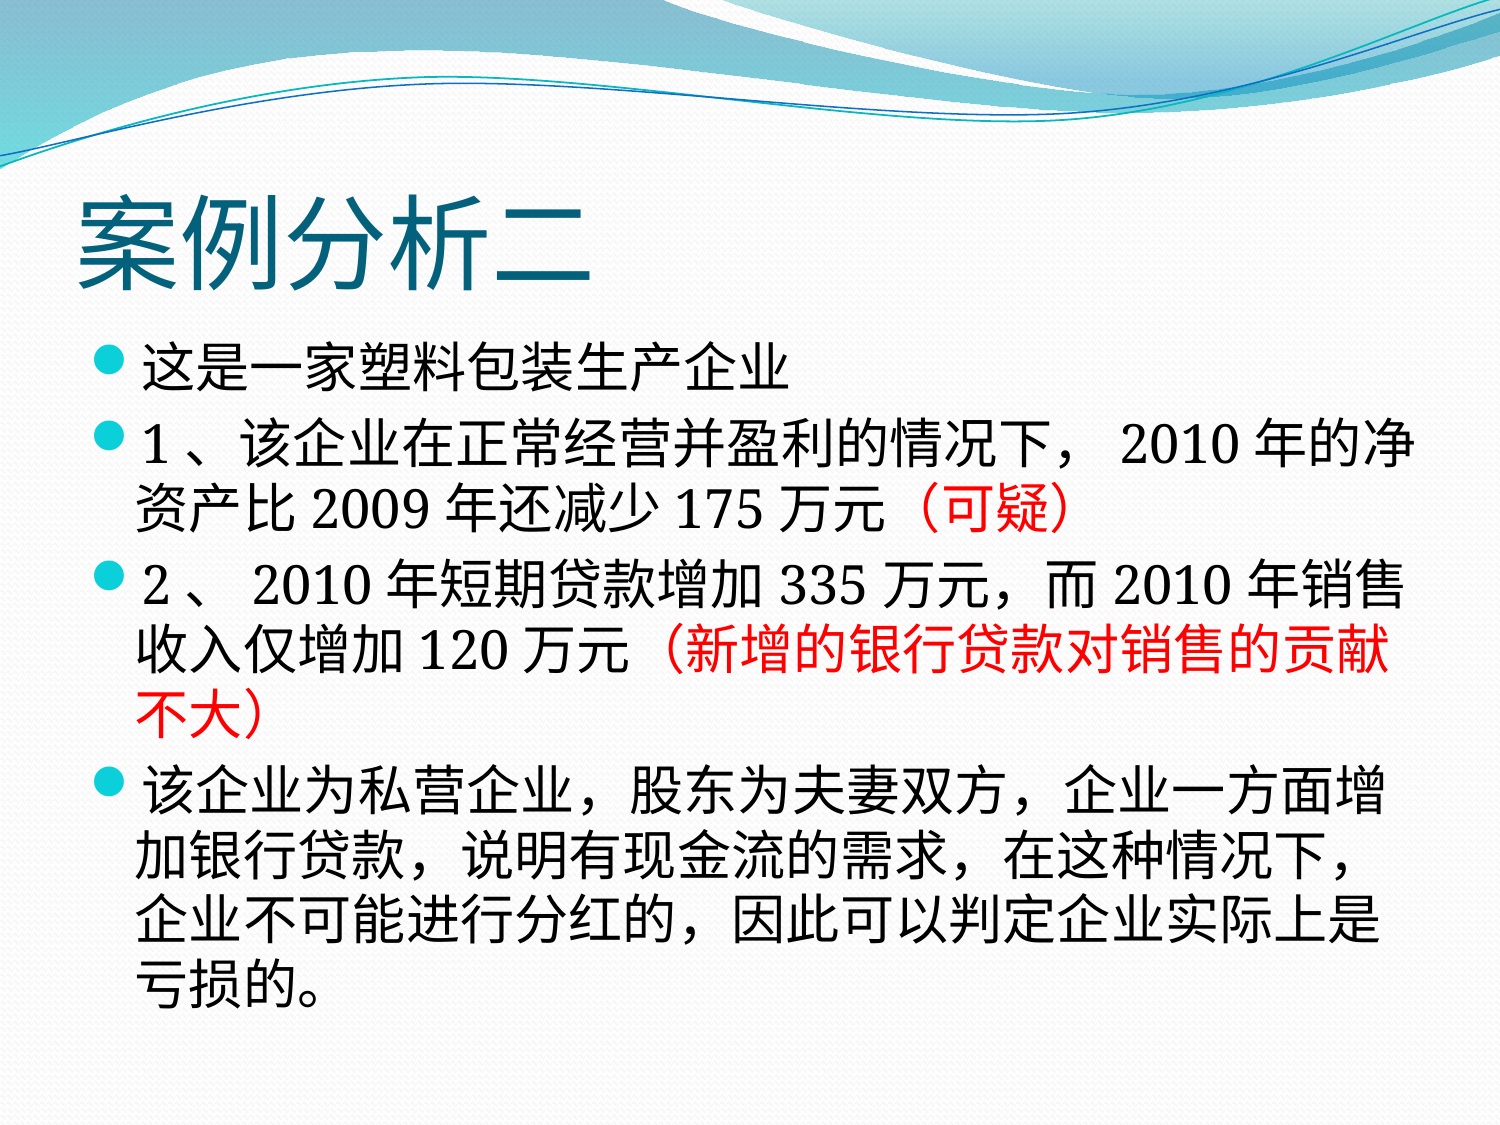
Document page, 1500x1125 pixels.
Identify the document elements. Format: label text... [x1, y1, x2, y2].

list 这是一家塑料包装生产企业 1、该企业在正常经营并盈利的情况下，2010年的净资产比2009年还减少175万元（可疑） 2、2010年短期贷款增加335万元，而2010年销售收入仅增加120万元（新增的银行贷款对销售的贡献不大） 该企业为私营企业，股东为夫妻双方，企业一方面增加银行贷款，说明有现金流的需求，在这种情况下，企业不可能进行分红的，因此可以判定企业实际上是亏损的。 [75, 326, 1447, 1038]
title 案例分析二 [75, 115, 1425, 303]
